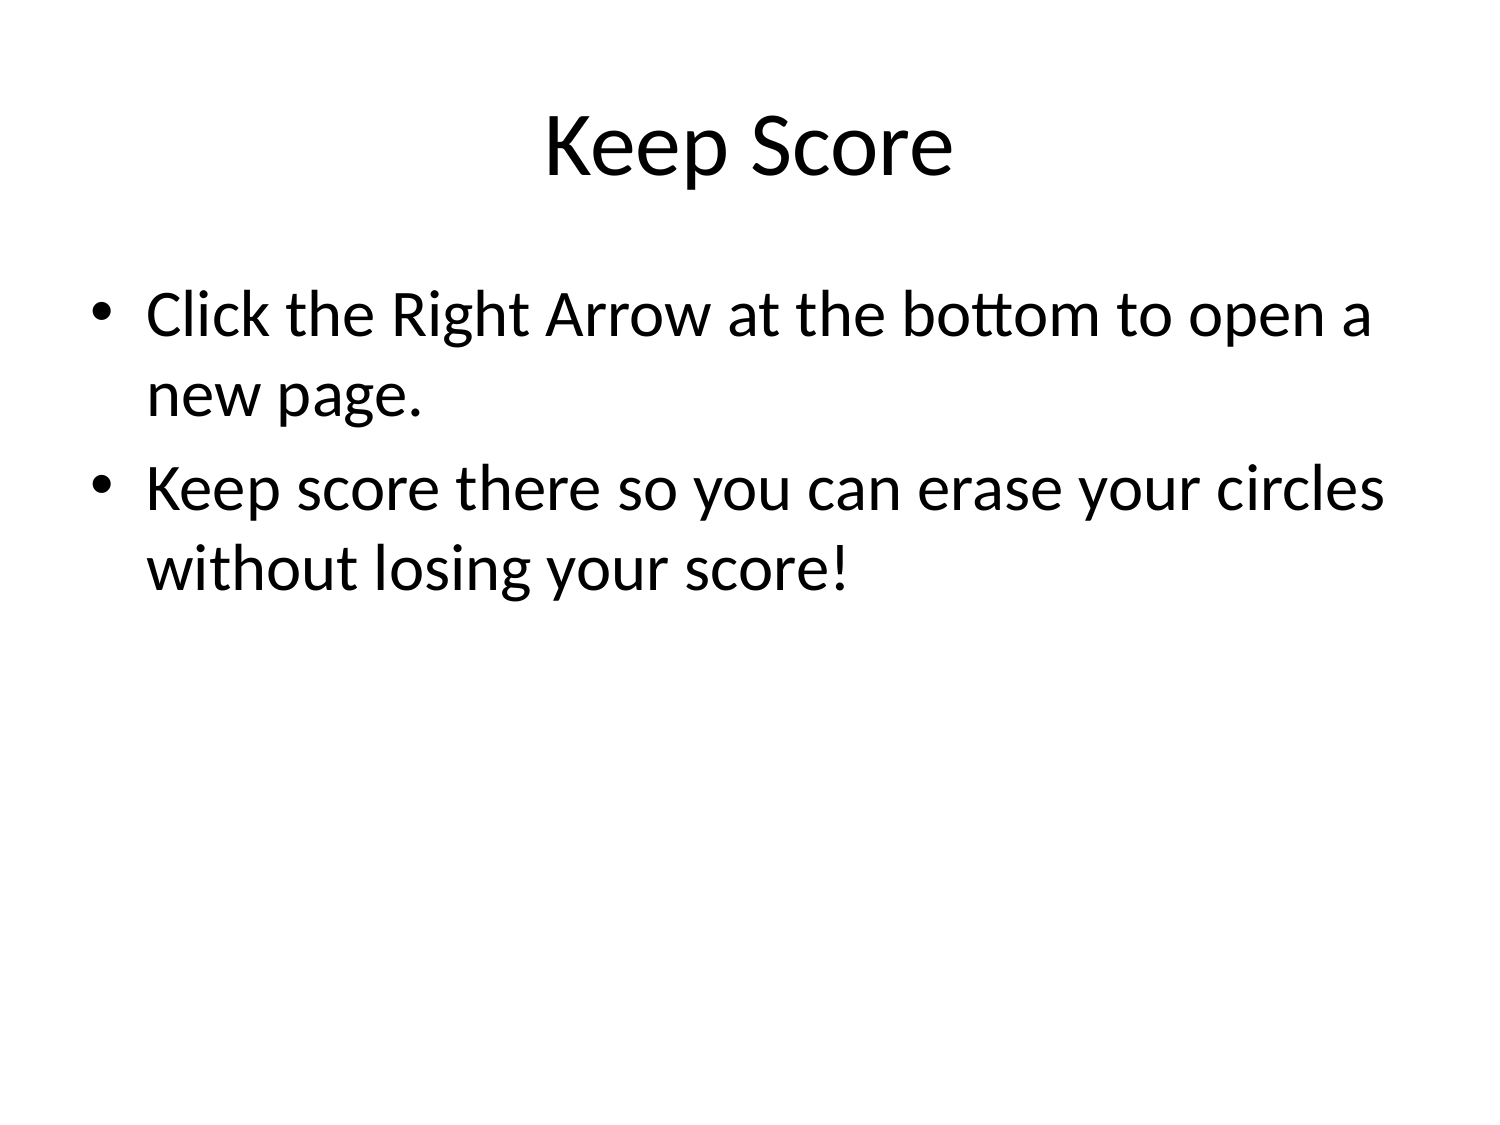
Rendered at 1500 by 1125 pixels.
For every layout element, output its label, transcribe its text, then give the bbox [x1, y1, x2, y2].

title Keep Score [75, 45, 1425, 233]
list Click the Right Arrow at the bottom to open a new page. Keep score there so you can erase your circles without losing your score! [75, 262, 1425, 1005]
